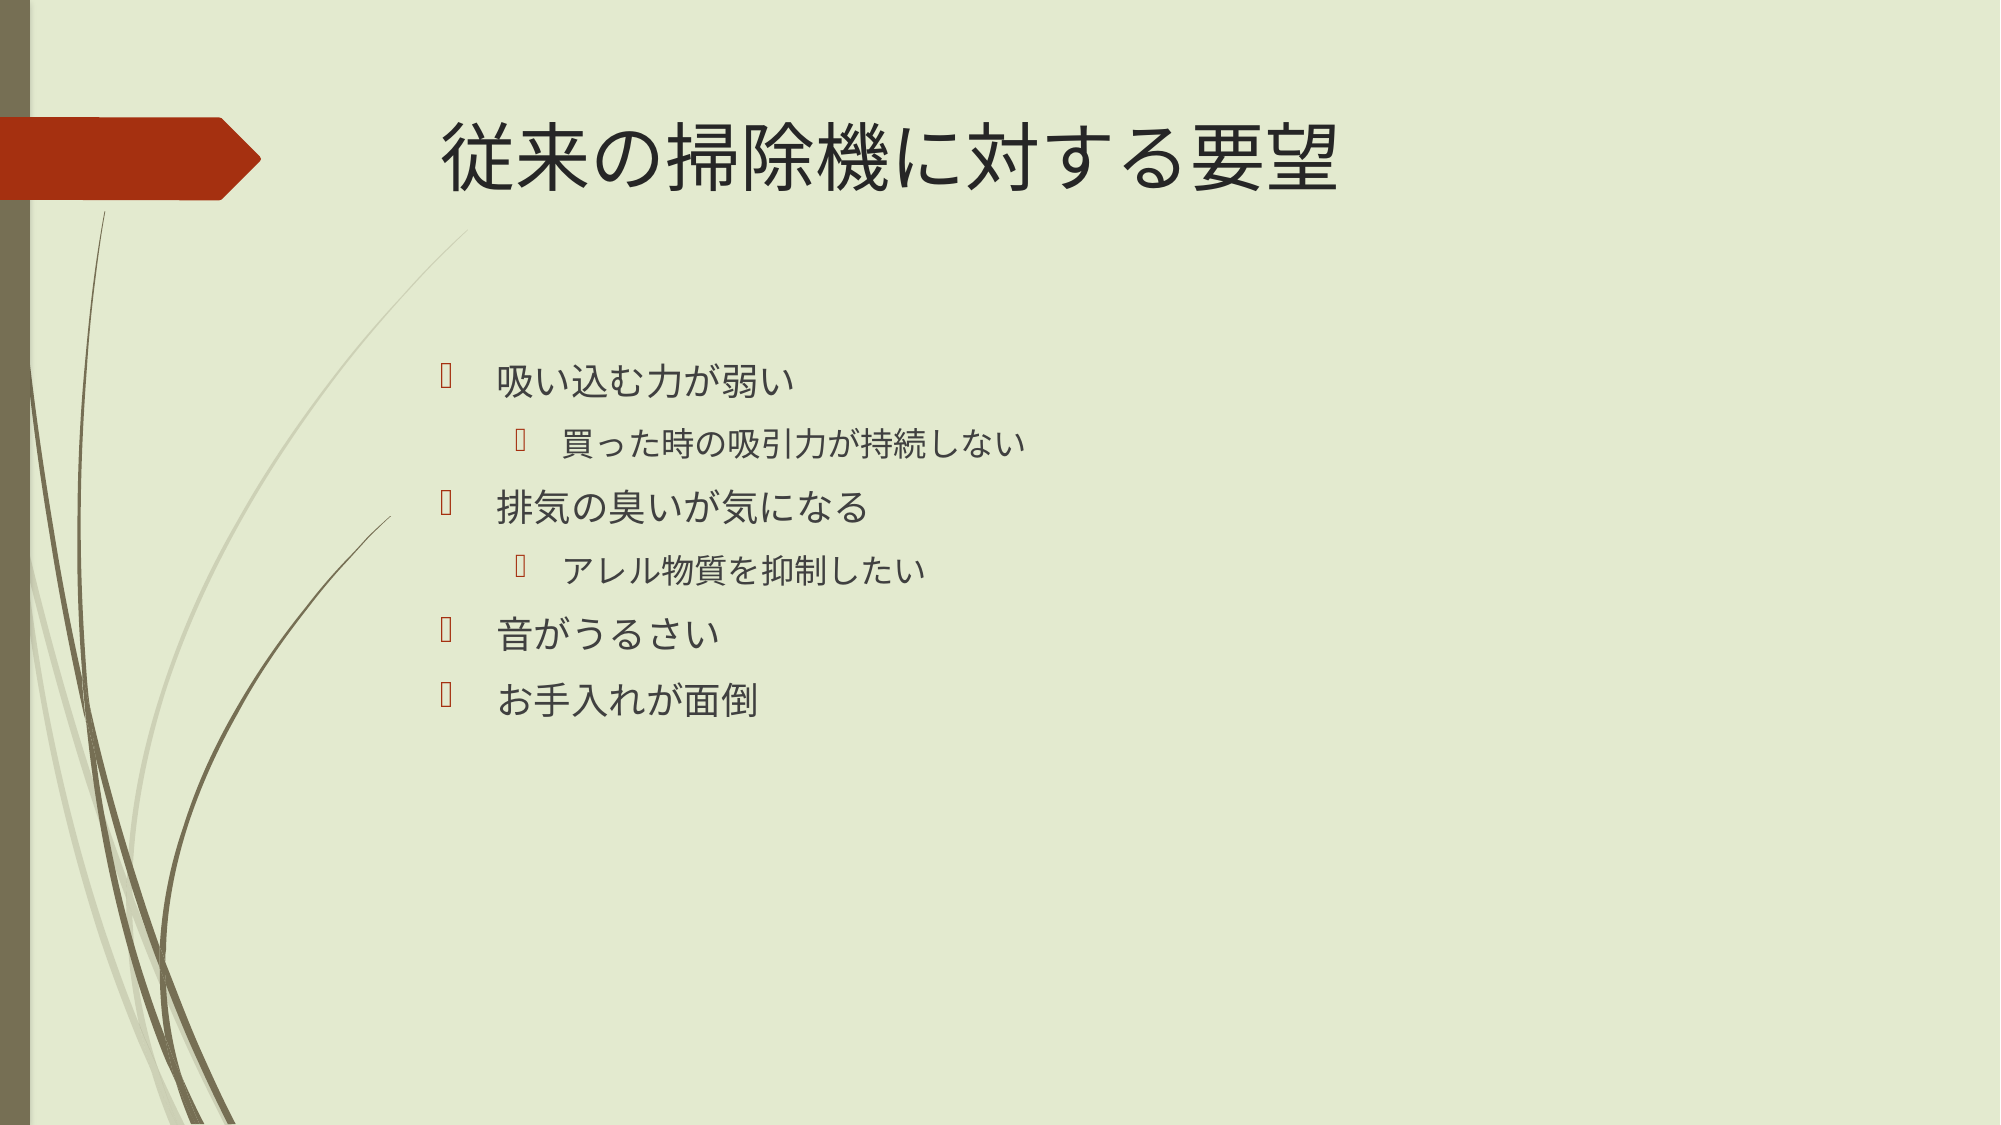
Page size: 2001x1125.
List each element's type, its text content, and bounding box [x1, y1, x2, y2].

title 従来の掃除機に対する要望 [425, 102, 1888, 313]
list 吸い込む力が弱い 買った時の吸引力が持続しない 排気の臭いが気になる アレル物質を抑制したい 音がうるさい お手入れが面倒 [424, 350, 1888, 970]
